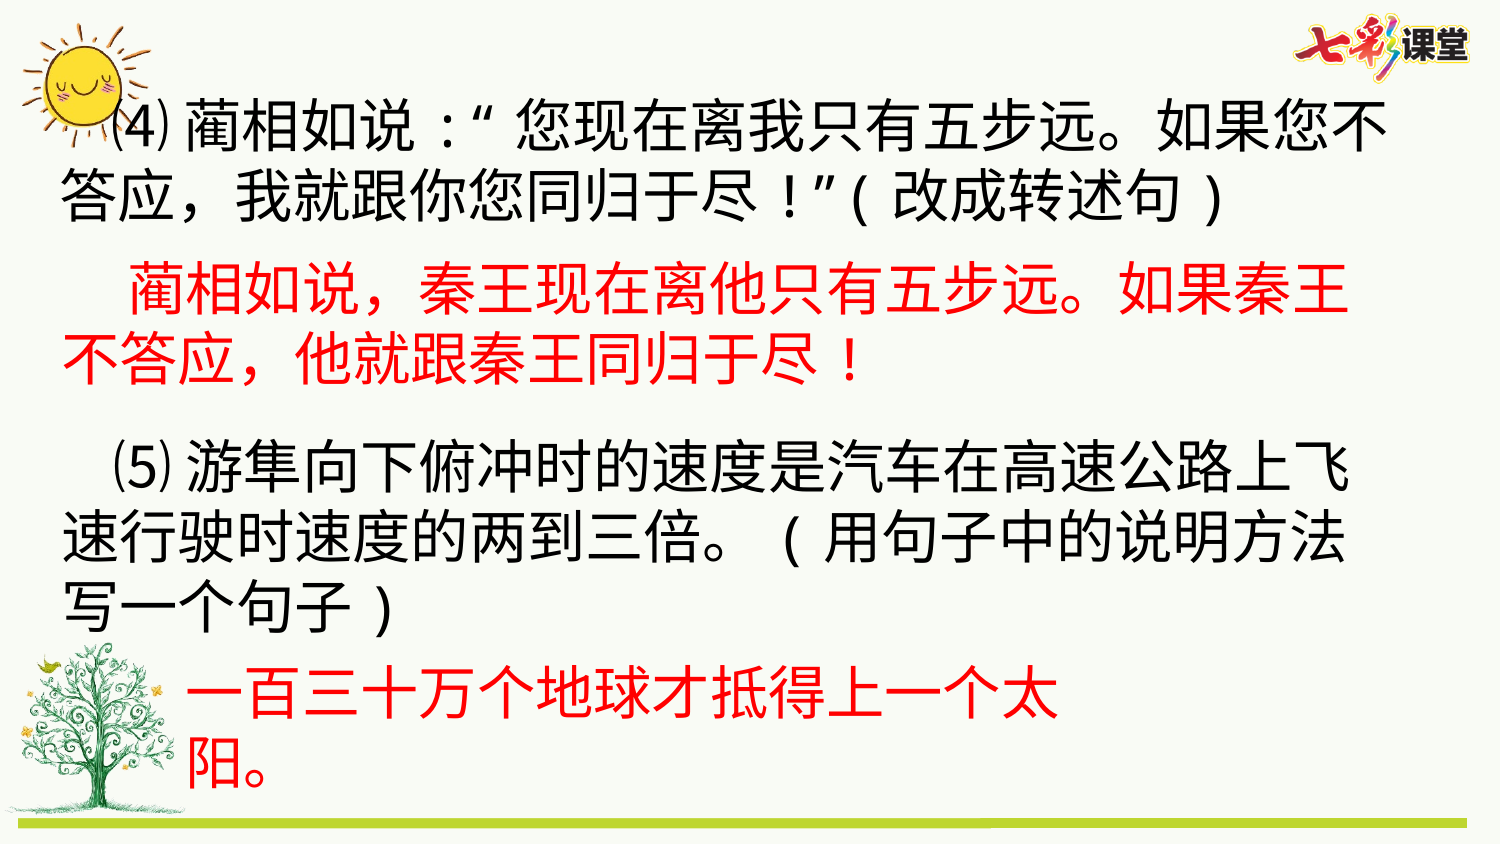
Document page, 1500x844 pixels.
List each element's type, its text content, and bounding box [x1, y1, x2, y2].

picture [0, 608, 1467, 844]
text_box 一百三十万个地球才抵得上一个太阳。 [171, 649, 1184, 804]
text_box ⑸游隼向下俯冲时的速度是汽车在高速公路上飞速行驶时速度的两到三倍。(用句子中的说明方法写一个句子) [46, 422, 1402, 648]
picture [0, 0, 173, 172]
text_box ⑷蔺相如说:“您现在离我只有五步远。如果您不答应，我就跟你您同归于尽!”(改成转述句) [44, 82, 1424, 237]
picture [1291, 9, 1472, 87]
text_box 蔺相如说，秦王现在离他只有五步远。如果秦王不答应，他就跟秦王同归于尽! [46, 245, 1370, 400]
